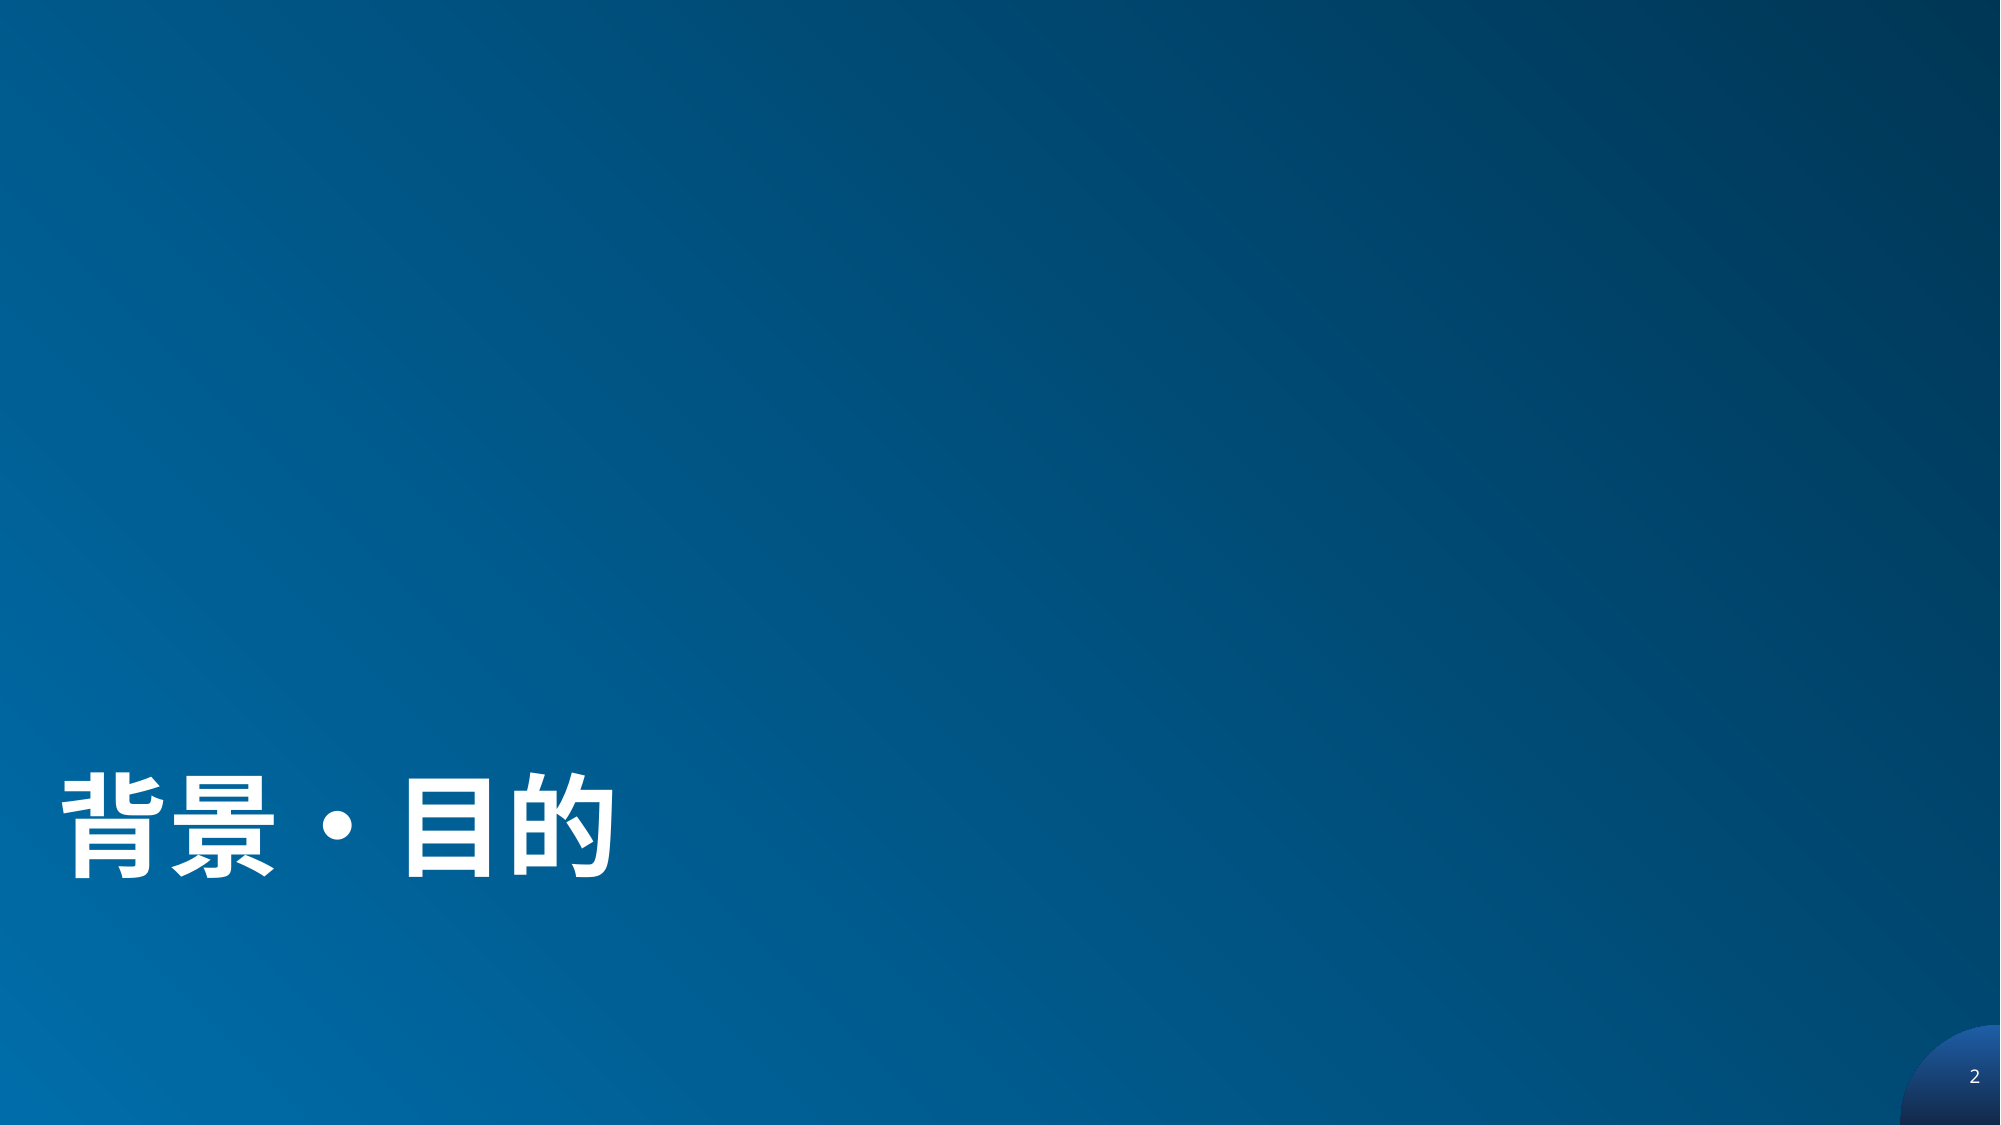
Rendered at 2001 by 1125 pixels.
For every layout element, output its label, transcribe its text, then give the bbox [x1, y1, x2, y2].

title 背景・目的 [56, 627, 1944, 892]
